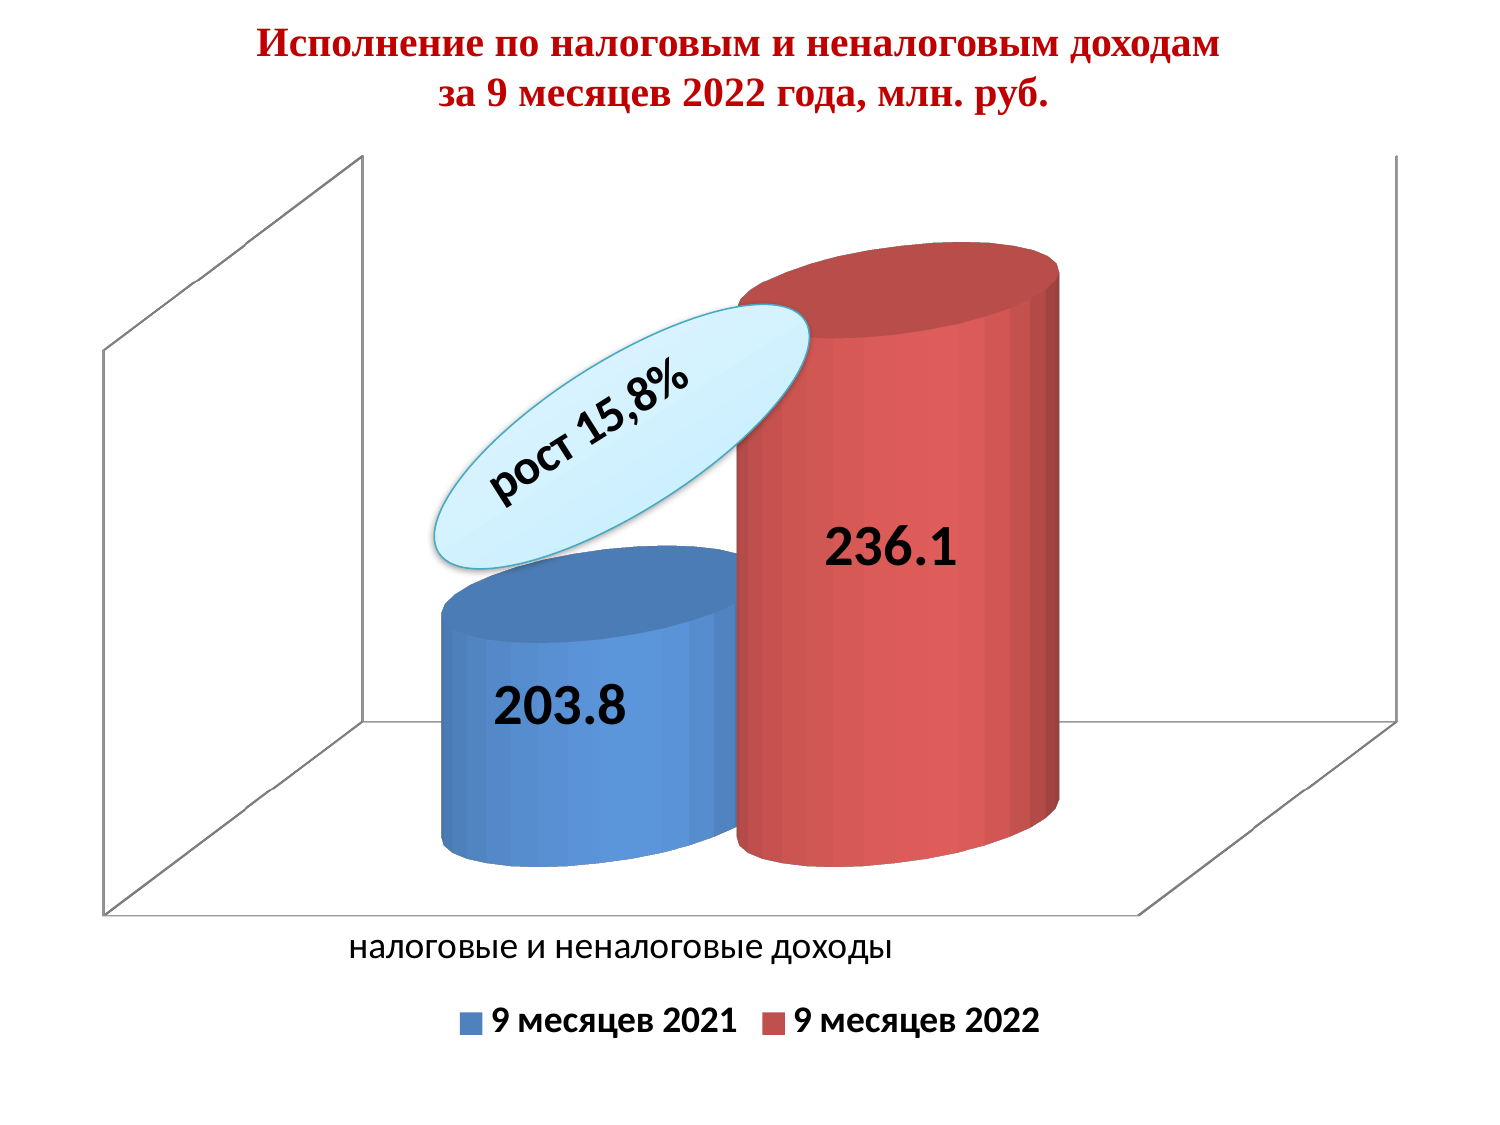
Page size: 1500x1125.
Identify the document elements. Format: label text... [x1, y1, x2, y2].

chart [74, 137, 1426, 1051]
title Исполнение по налоговым и неналоговым доходам за 9 месяцев 2022 года, млн. руб. [37, 24, 1450, 105]
